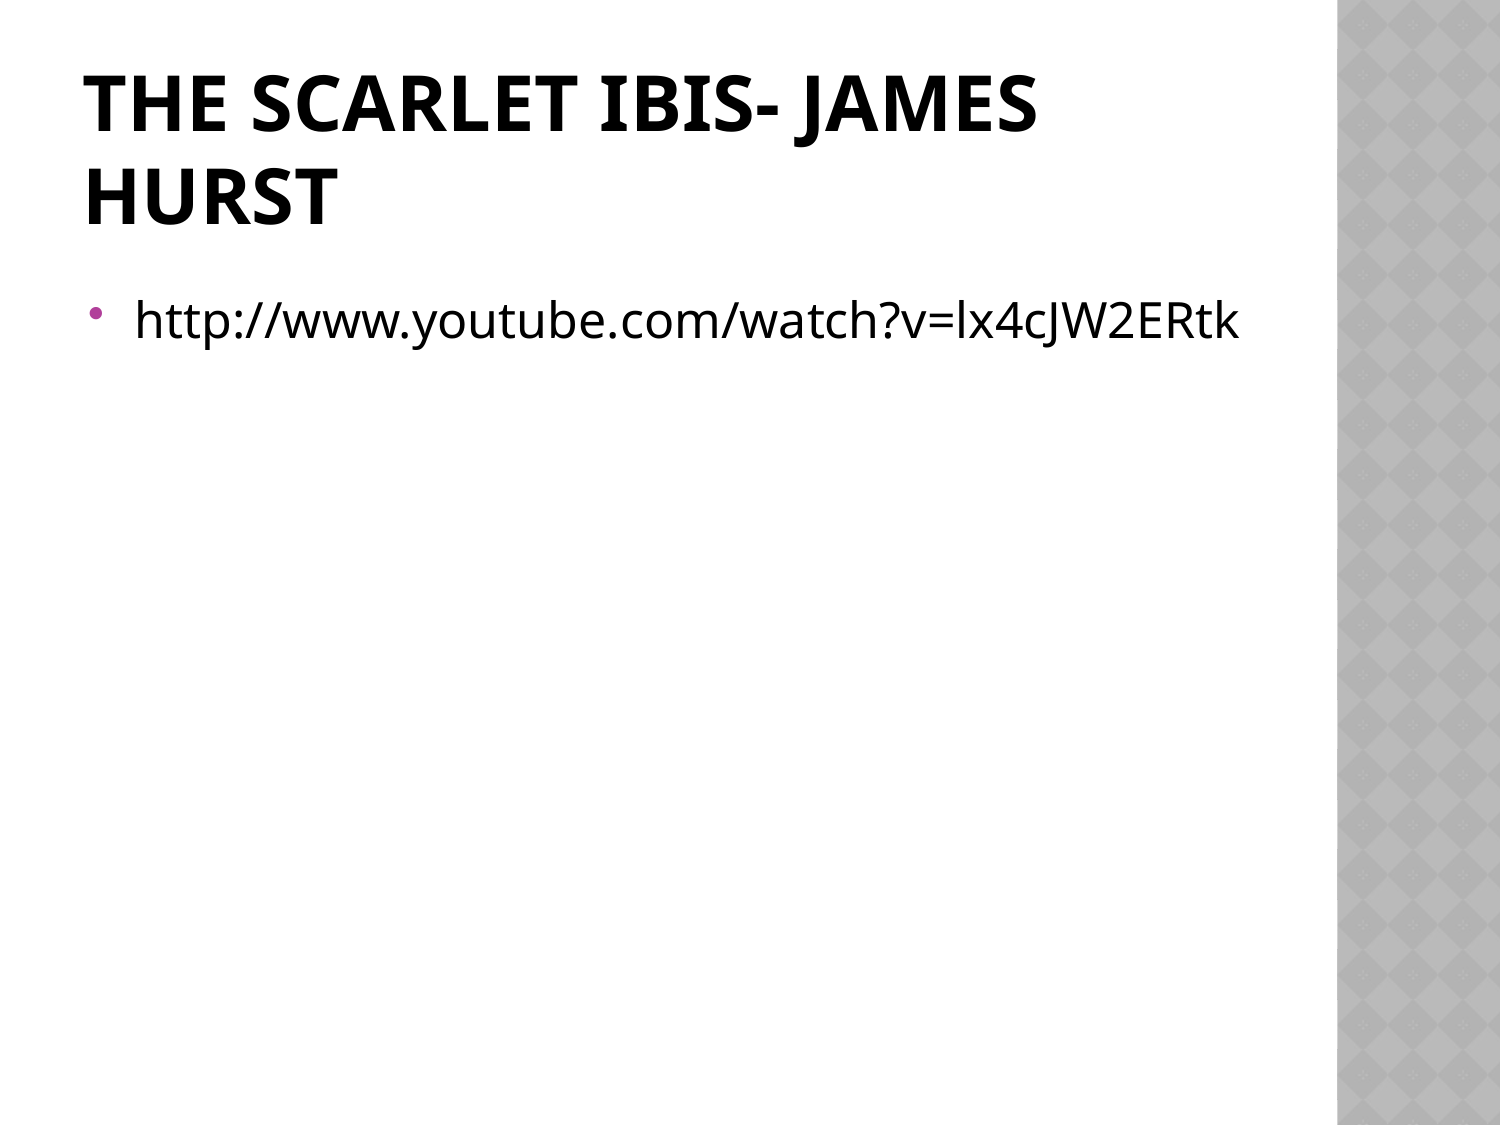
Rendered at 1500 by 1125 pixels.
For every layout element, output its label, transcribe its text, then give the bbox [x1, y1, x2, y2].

list http://www.youtube.com/watch?v=lx4cJW2ERtk [75, 280, 1263, 956]
title The Scarlet ibis- james hurst [75, 52, 1263, 240]
